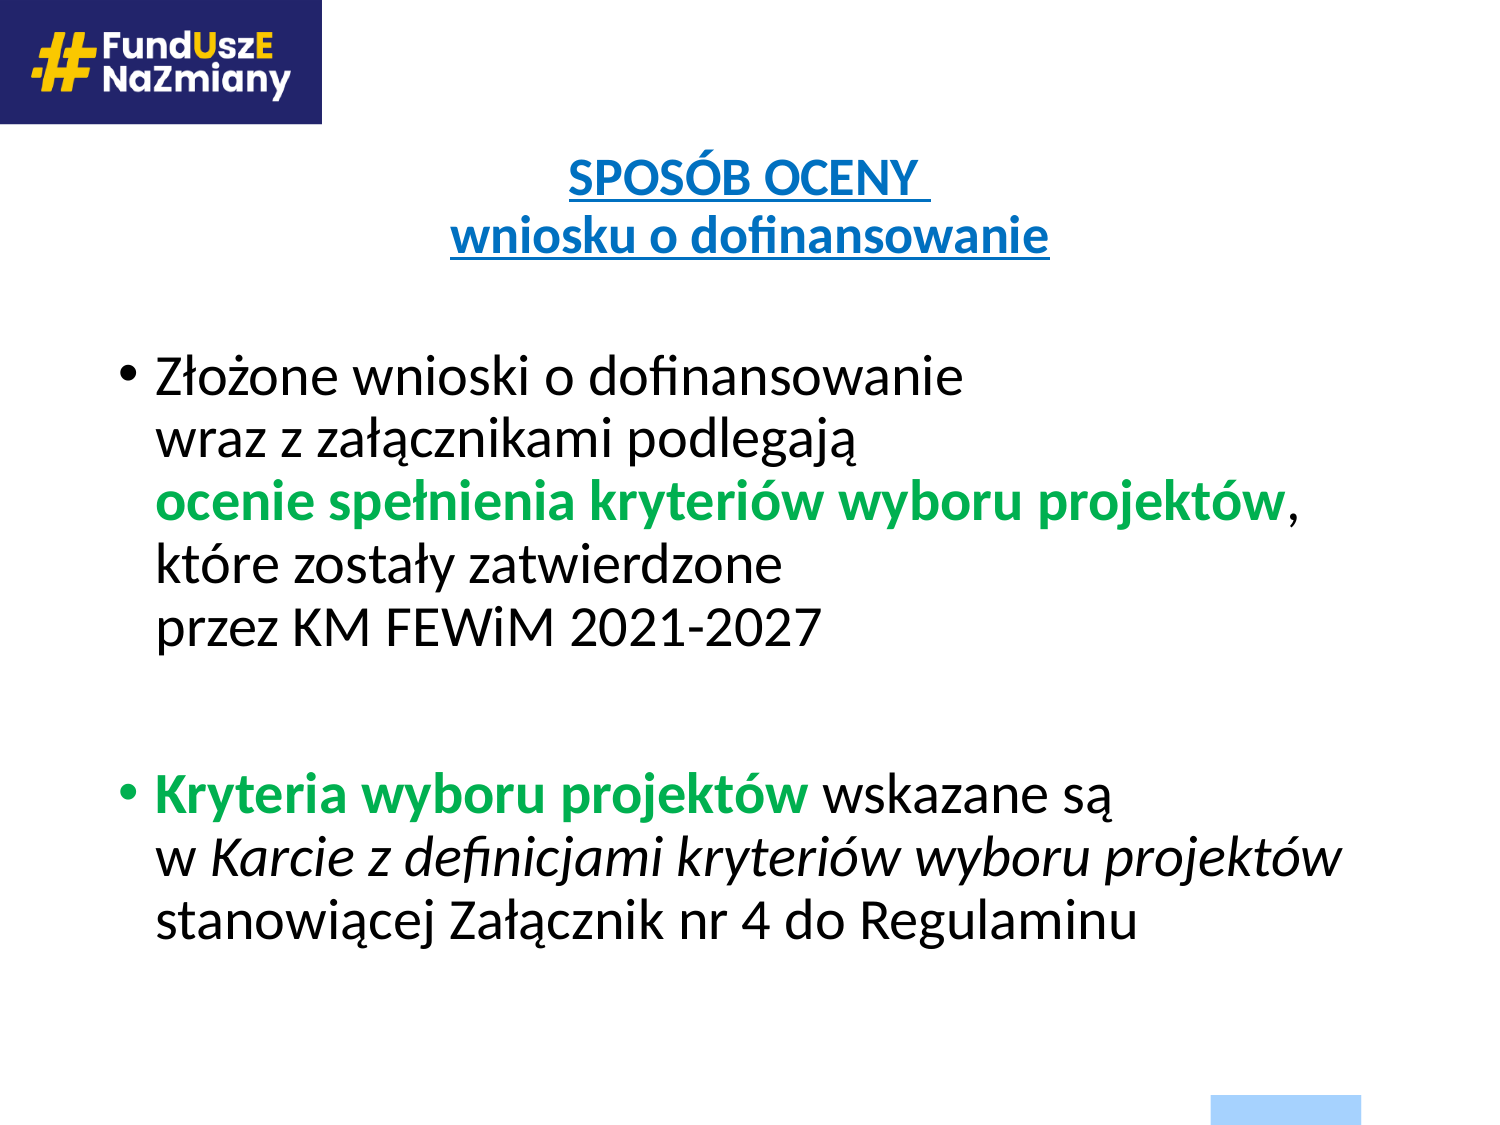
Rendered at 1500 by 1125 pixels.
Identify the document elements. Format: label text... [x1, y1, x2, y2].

title SPOSÓB OCENY wniosku o dofinansowanie [103, 139, 1397, 319]
picture [0, 0, 1500, 1125]
list Złożone wnioski o dofinansowanie wraz z załącznikami podlegają ocenie spełnienia kryteriów wyboru projektów, które zostały zatwierdzone przez KM FEWiM 2021-2027 Kryteria wyboru projektów wskazane są w Karcie z definicjami kryteriów wyboru projektów stanowiącej Załącznik nr 4 do Regulaminu [103, 337, 1397, 1048]
